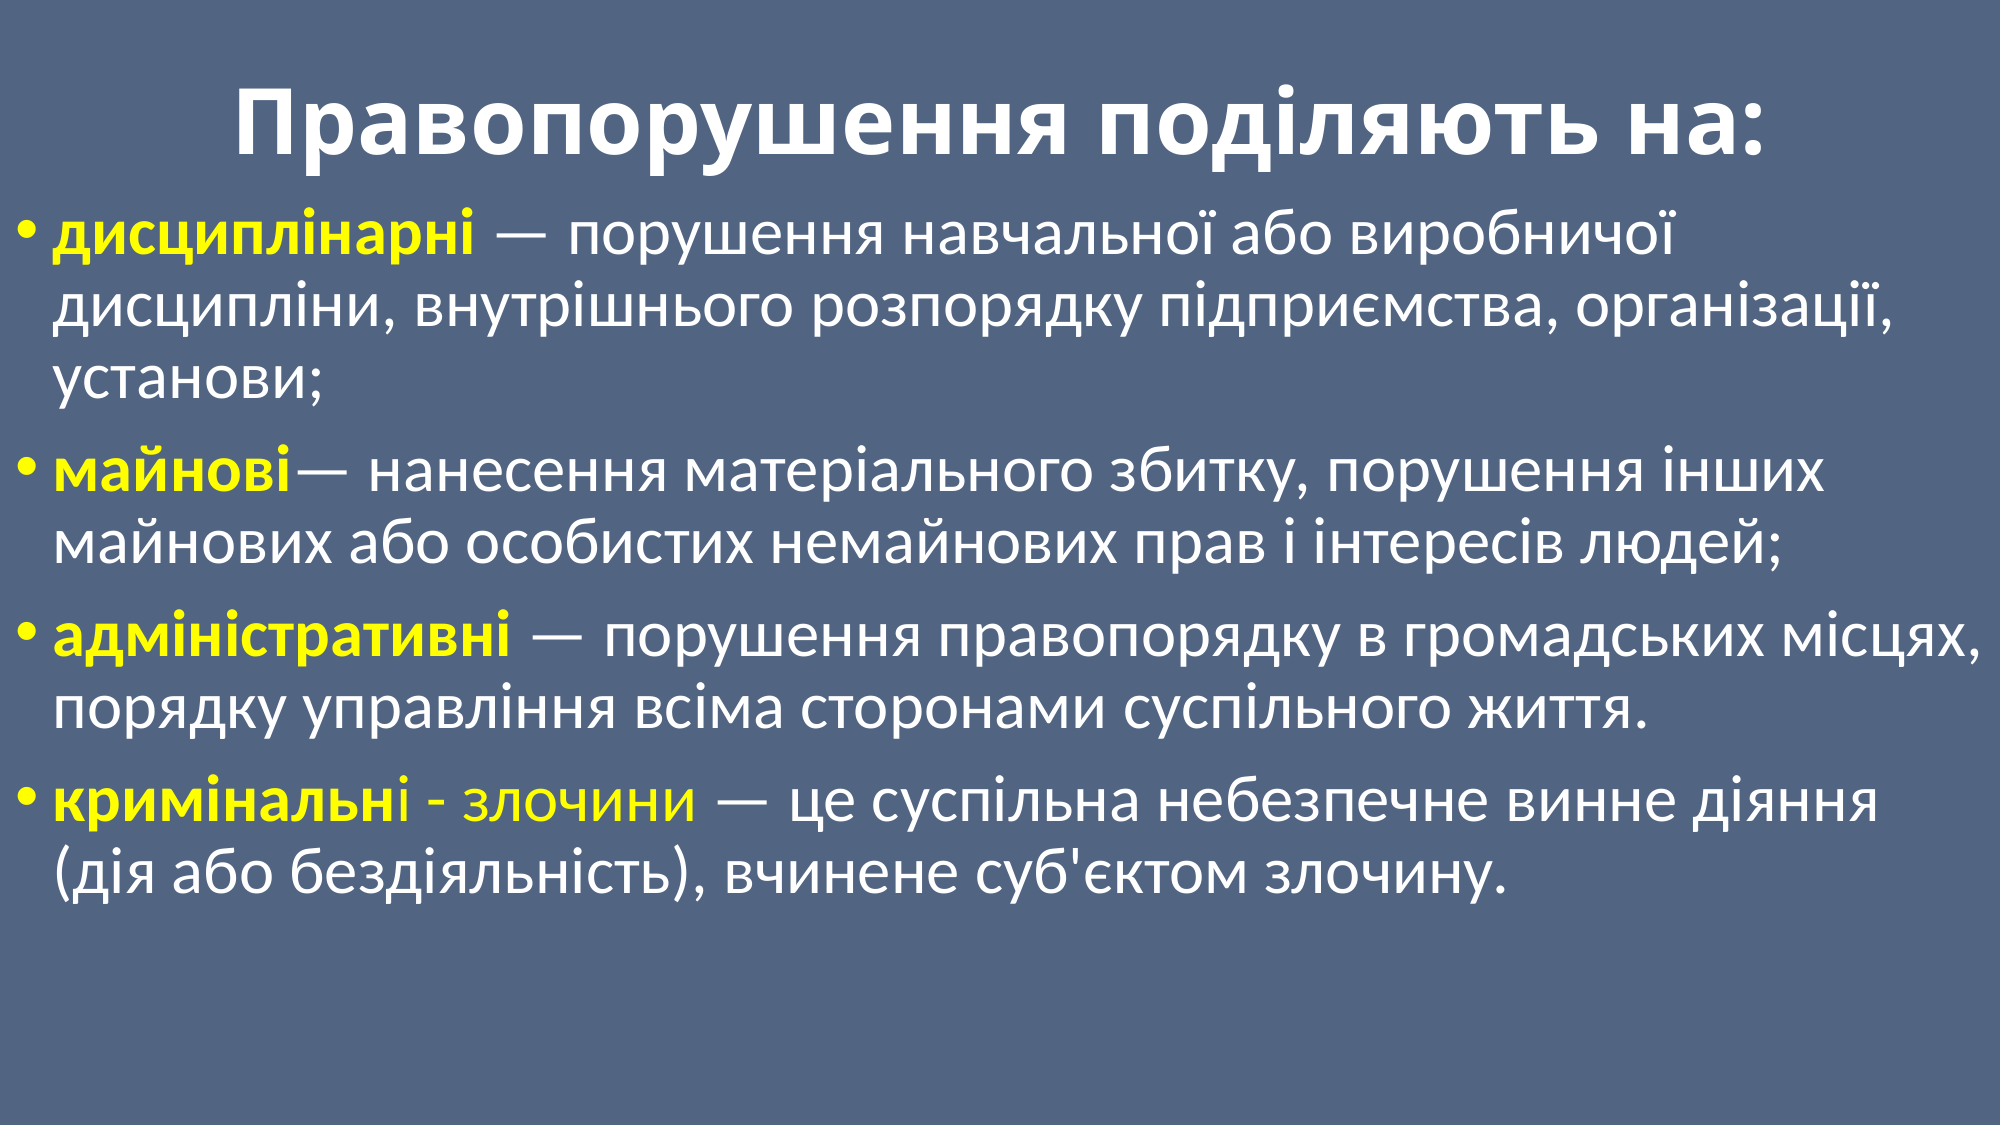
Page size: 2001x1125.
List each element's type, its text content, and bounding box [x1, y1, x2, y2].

title Правопорушення поділяють на: [137, 59, 1863, 189]
list дисциплінарні — порушення навчальної або виробничої дисципліни, внутрішнього розпорядку підприємства, організації, установи; майнові— нанесення матеріального збитку, порушення інших майнових або особистих немайнових прав і інтересів людей; адміністративні — порушення правопорядку в громадських місцях, порядку управління всіма сторонами суспільного життя. кримінальні - злочини — це суспільна небезпечне винне діяння (дія або бездіяльність), вчинене суб'єктом злочину. [0, 189, 2000, 1090]
